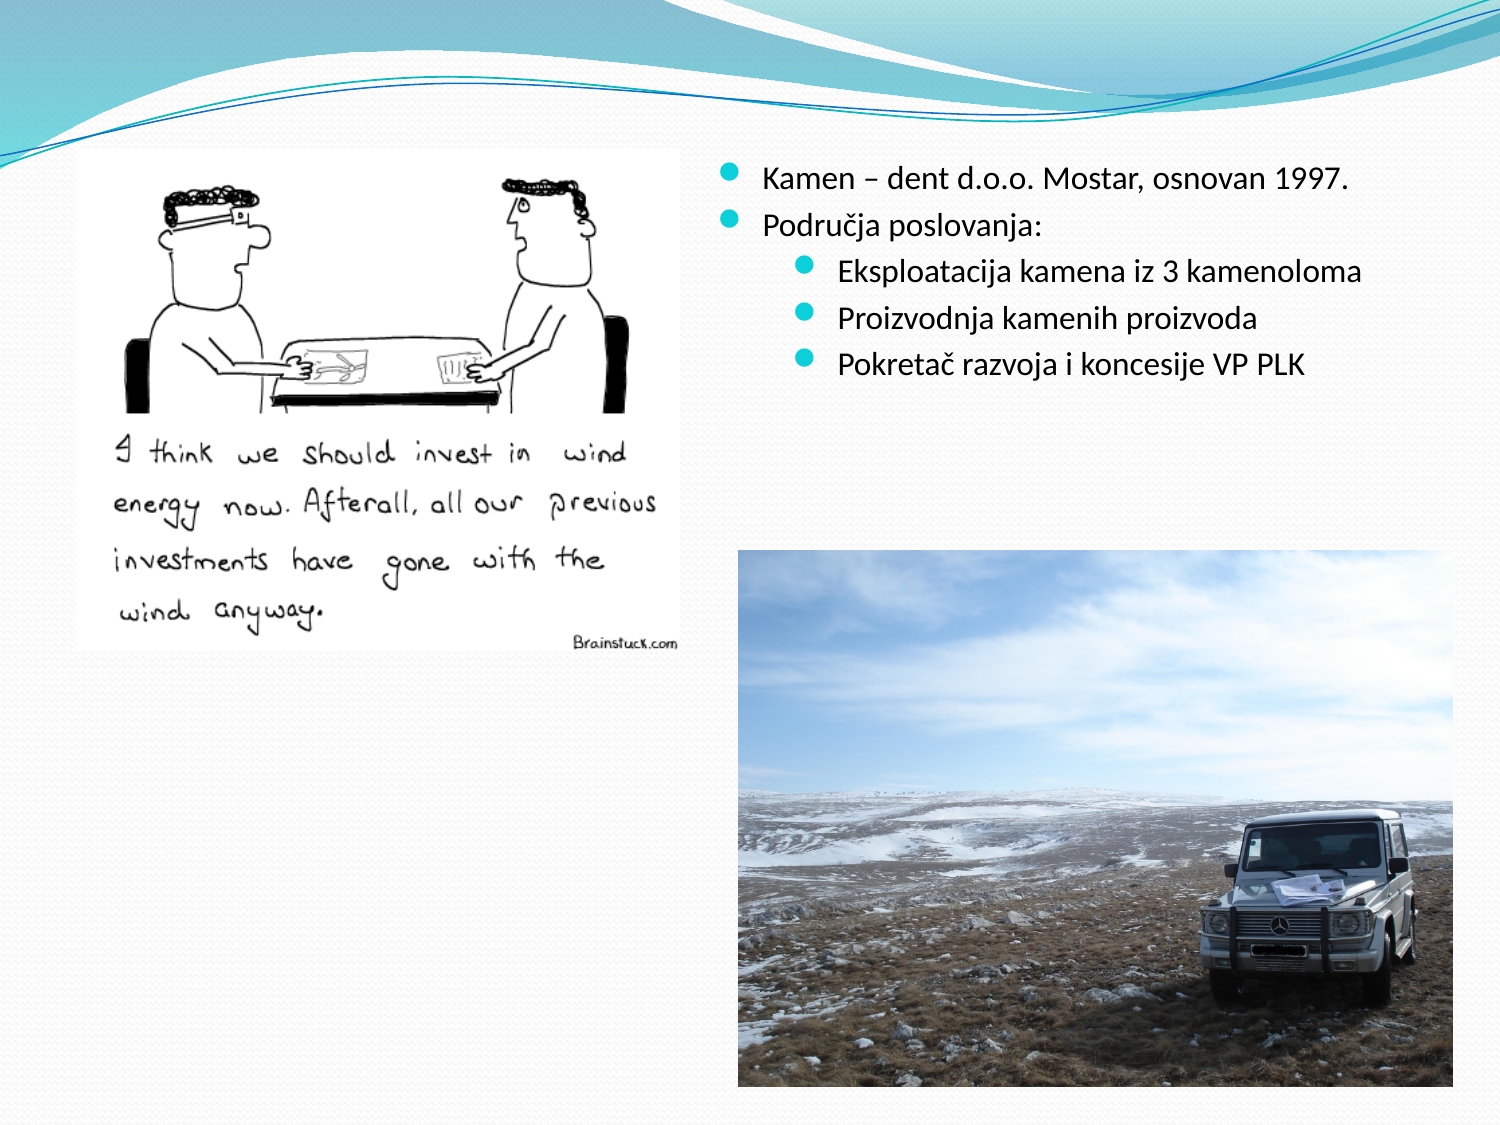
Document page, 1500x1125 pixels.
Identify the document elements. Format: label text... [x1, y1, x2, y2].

picture [76, 148, 680, 652]
text_box Kamen – dent d.o.o. Mostar, osnovan 1997. Područja poslovanja: Eksploatacija kamena iz 3 kamenoloma Proizvodnja kamenih proizvoda Pokretač razvoja i koncesije VP PLK [702, 149, 1471, 421]
picture [737, 550, 1453, 1087]
